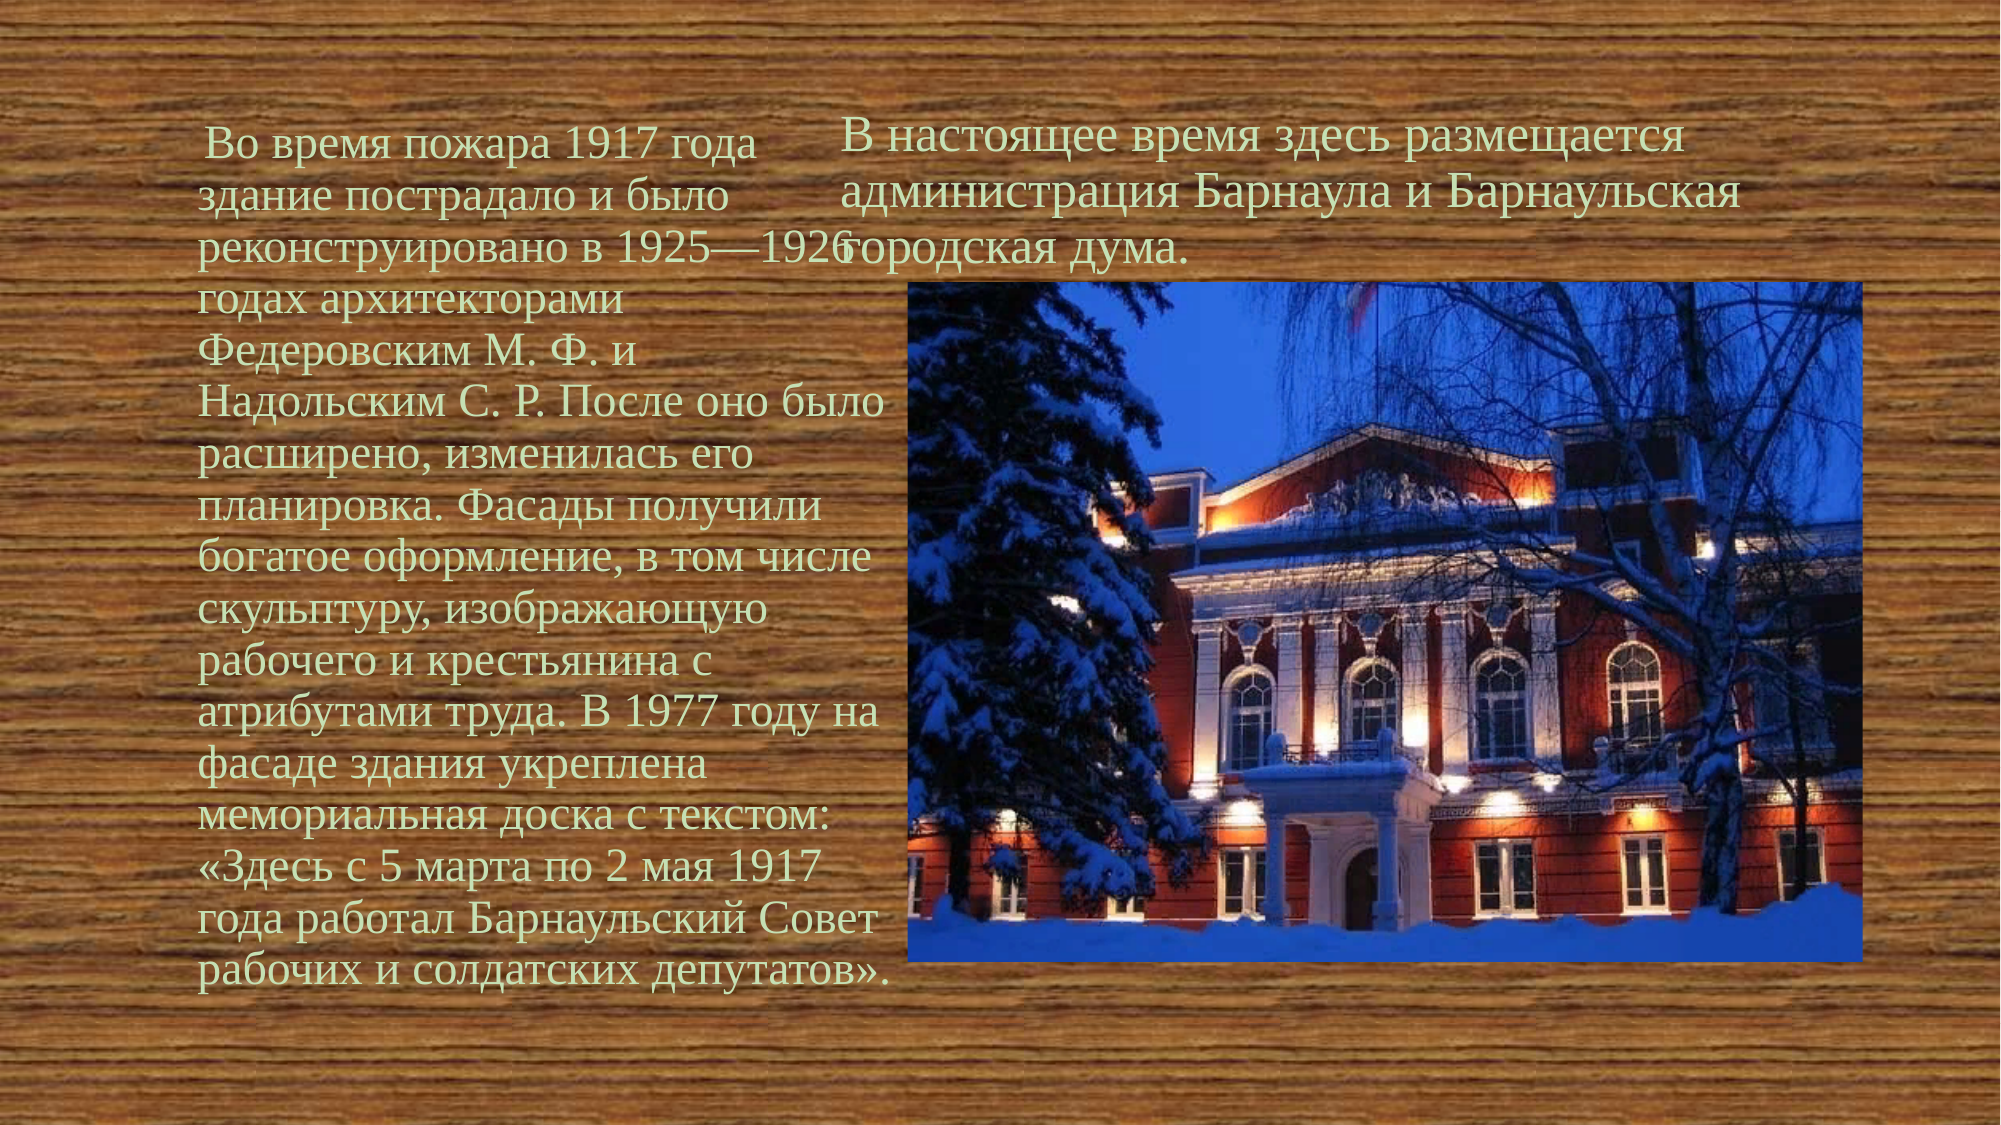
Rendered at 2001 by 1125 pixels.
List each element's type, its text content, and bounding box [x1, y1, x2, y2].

picture [0, 0, 2001, 1125]
list Во время пожара 1917 года здание пострадало и было реконструировано в 1925—1926 годах архитекторами Федеровским М. Ф. и Надольским С. Р. После оно было расширено, изменилась его планировка. Фасады получили богатое оформление, в том числе скульптуру, изображающую рабочего и крестьянина с атрибутами труда. В 1977 году на фасаде здания укреплена мемориальная доска с текстом: «Здесь с 5 марта по 2 мая 1917 года работал Барнаульский Совет рабочих и солдатских депутатов». [182, 110, 908, 1005]
title В настоящее время здесь размещается администрация Барнаула и Барнаульская городская дума. [908, 110, 1836, 282]
